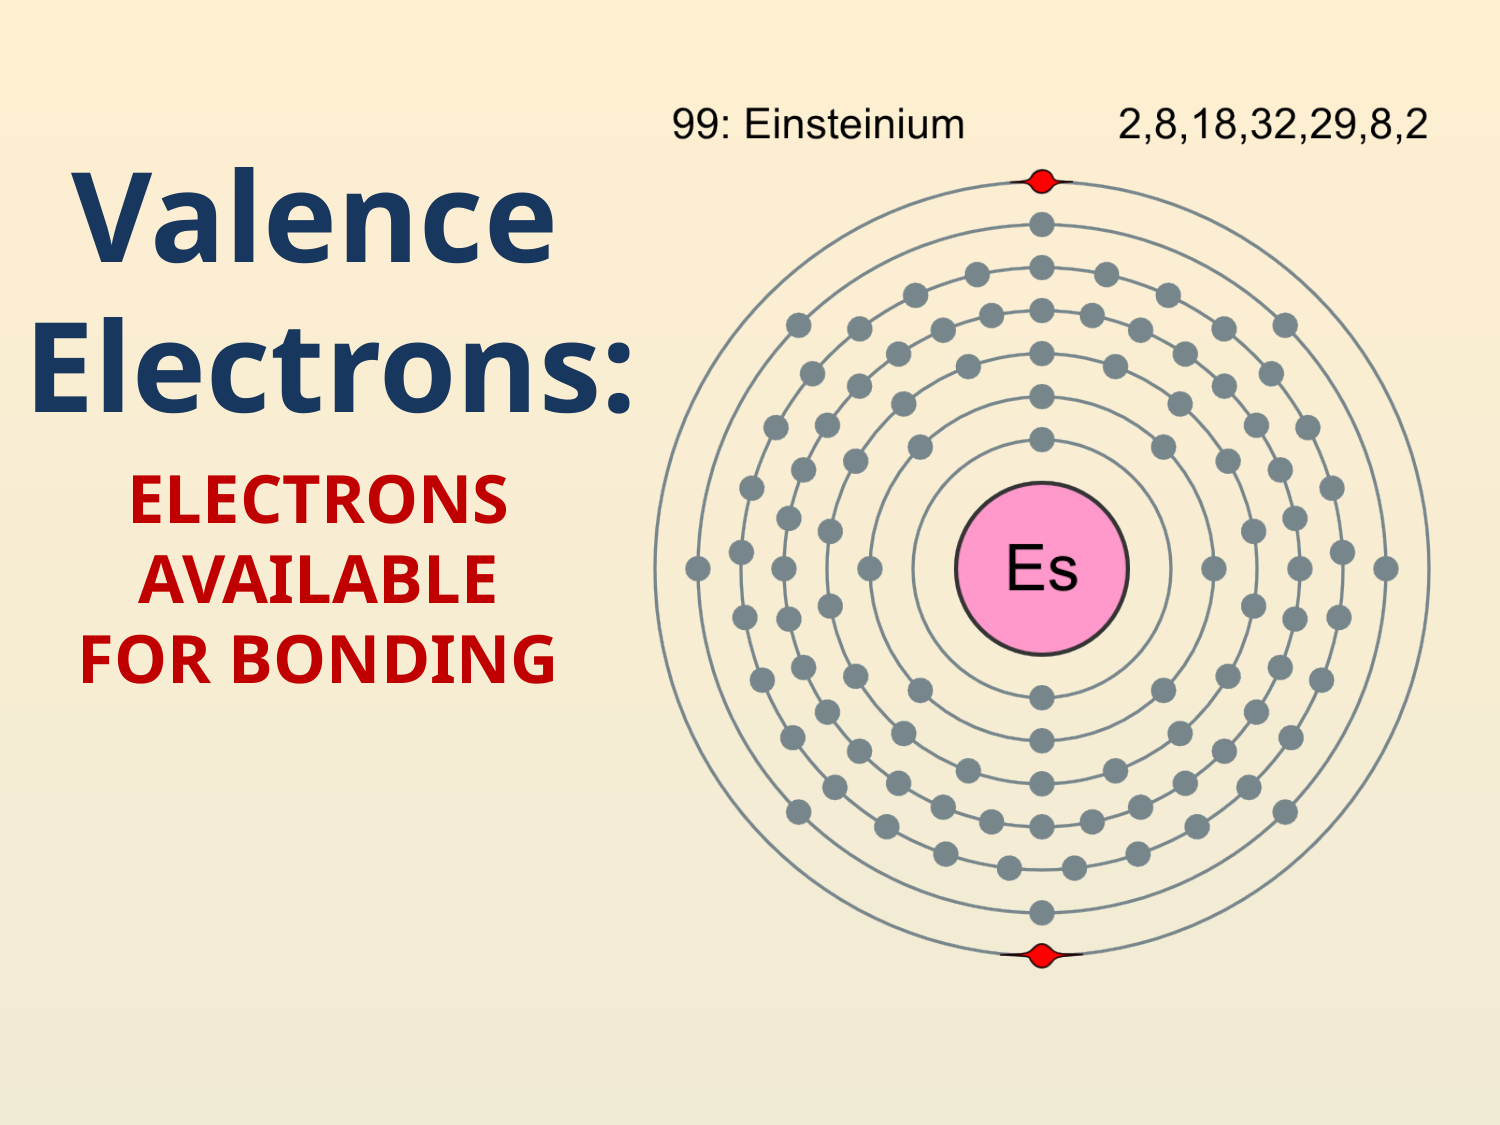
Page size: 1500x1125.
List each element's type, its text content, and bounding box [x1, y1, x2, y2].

text_box ELECTRONS AVAILABLE FOR BONDING [62, 449, 575, 705]
title Valence Electrons: [0, 137, 607, 438]
picture [612, 74, 1472, 999]
